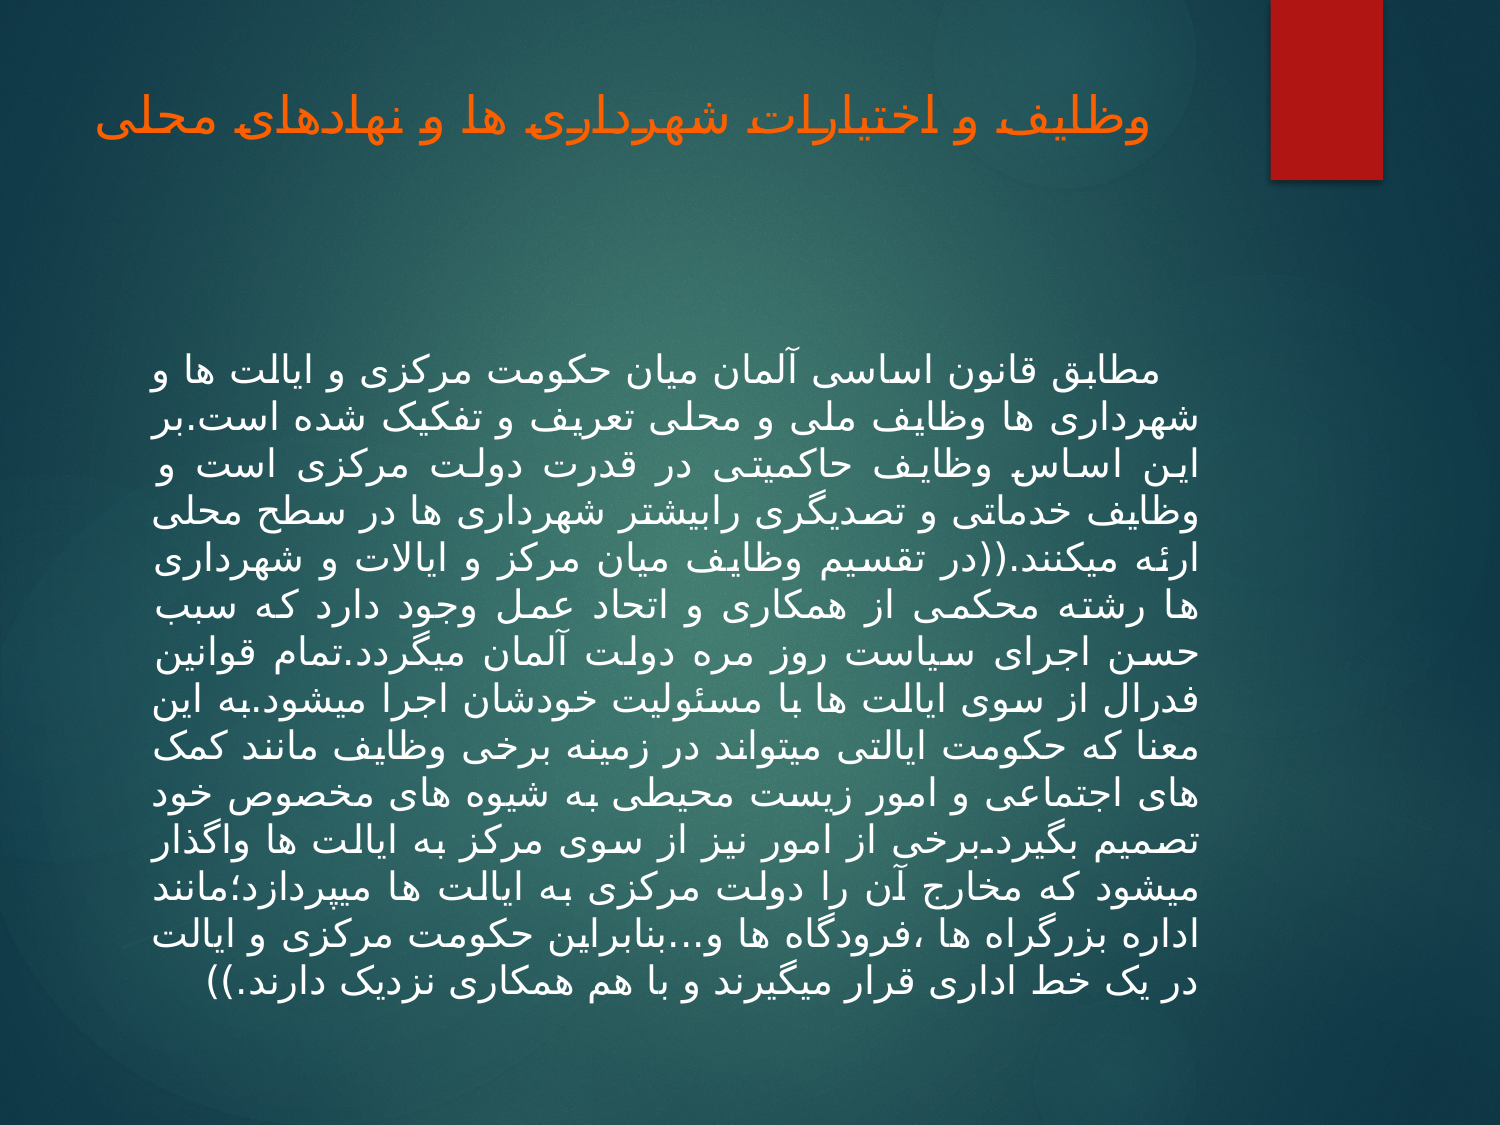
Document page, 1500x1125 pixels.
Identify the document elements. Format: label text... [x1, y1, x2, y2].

title وظایف و اختیارات شهرداری ها و نهادهای محلی [79, 74, 1237, 205]
list مطابق قانون اساسی آلمان میان حکومت مرکزی و ایالت ها و شهرداری ها وظایف ملی و محلی تعریف و تفکیک شده است.بر این اساس وظایف حاکمیتی در قدرت دولت مرکزی است و وظایف خدماتی و تصدیگری رابیشتر شهرداری ها در سطح محلی ارئه میکنند.((در تقسیم وظایف میان مرکز و ایالات و شهرداری ها رشته محکمی از همکاری و اتحاد عمل وجود دارد که سبب حسن اجرای سیاست روز مره دولت آلمان میگردد.تمام قوانین فدرال از سوی ایالت ها با مسئولیت خودشان اجرا میشود.به این معنا که حکومت ایالتی میتواند در زمینه برخی وظایف مانند کمک های اجتماعی و امور زیست محیطی به شیوه های مخصوص خود تصمیم بگیرد.برخی از امور نیز از سوی مرکز به ایالت ها واگذار میشود که مخارج آن را دولت مرکزی به ایالت ها میپردازد؛مانند اداره بزرگراه ها ،فرودگاه ها و...بنابراین حکومت مرکزی و ایالت در یک خط اداری قرار میگیرند و با هم همکاری نزدیک دارند.)) [135, 336, 1237, 1025]
